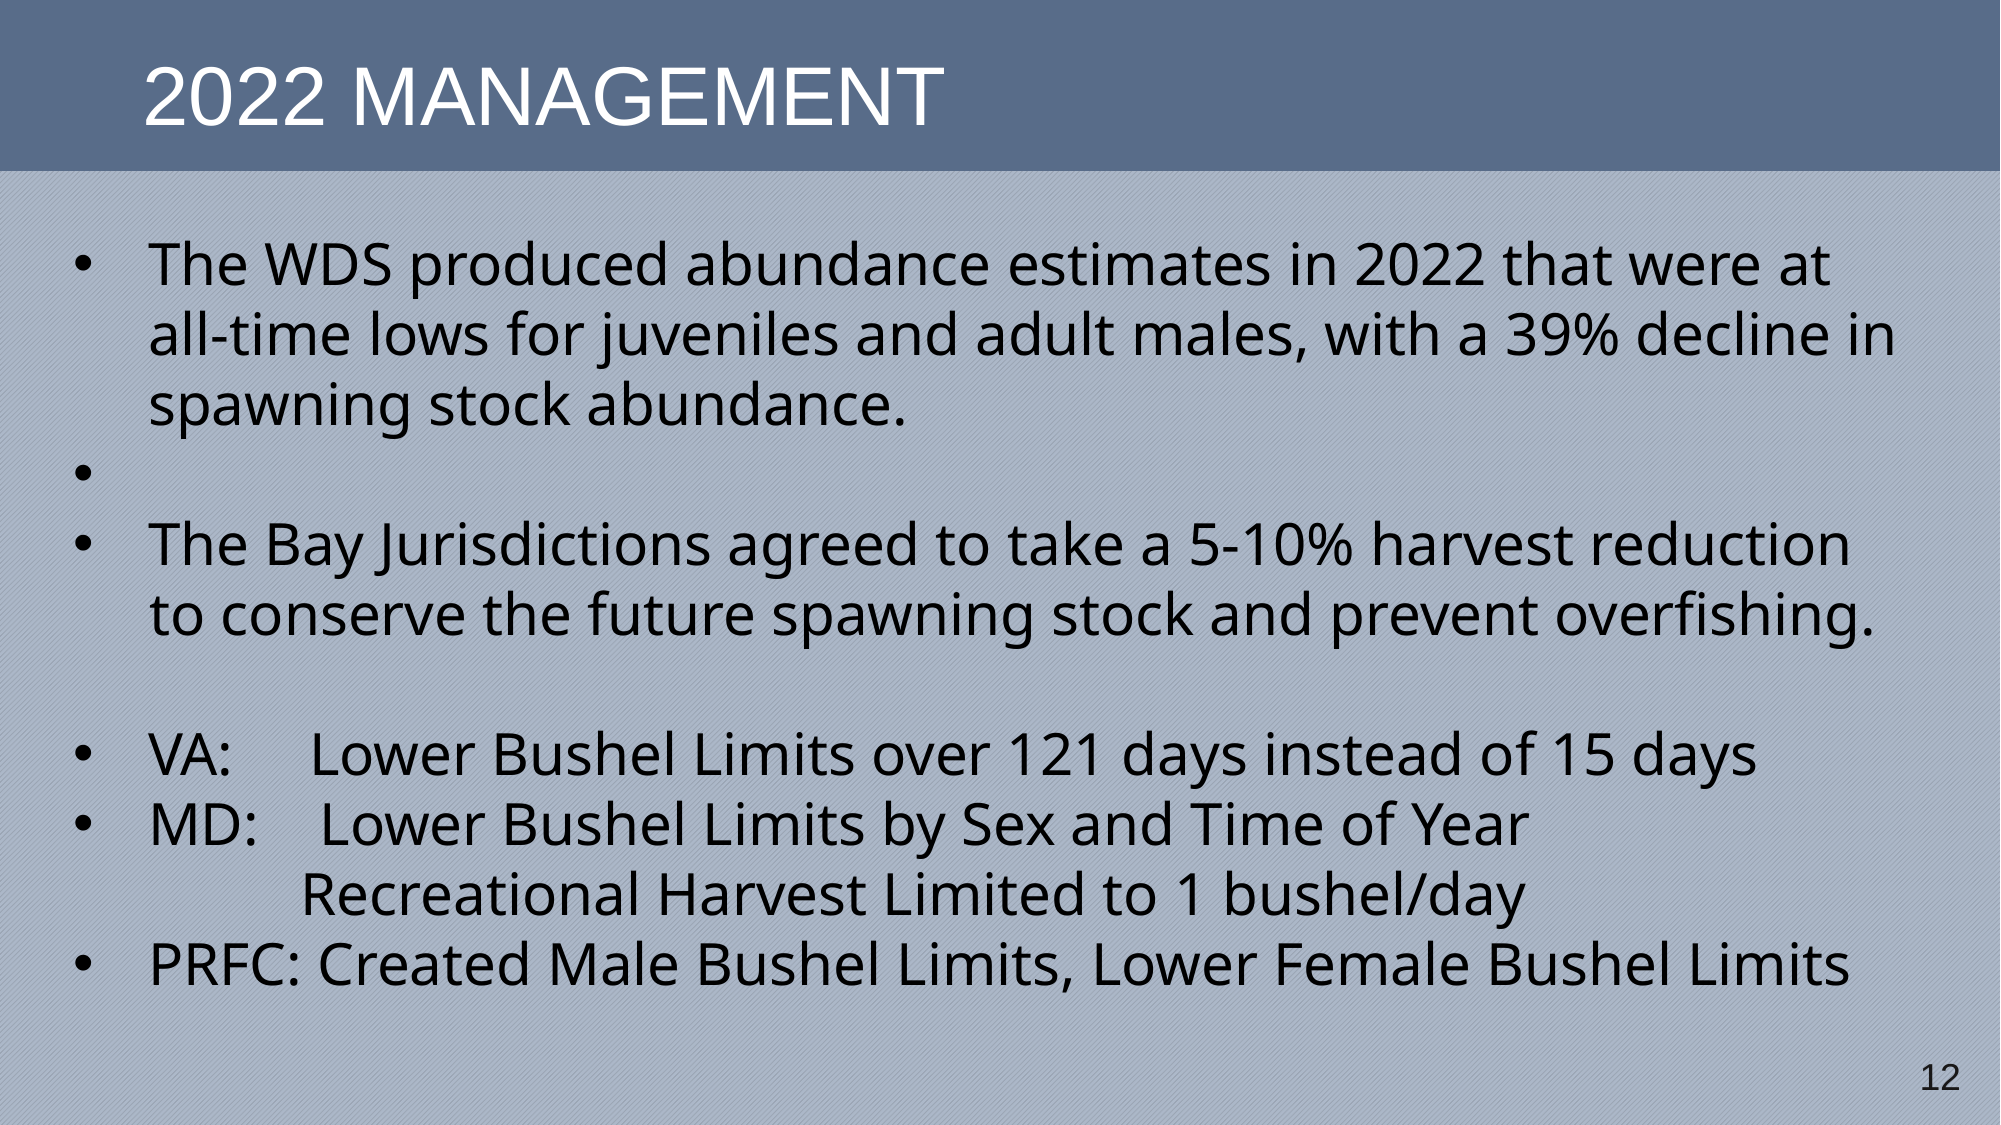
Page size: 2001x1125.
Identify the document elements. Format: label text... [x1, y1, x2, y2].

title 2022 Management [127, 9, 1705, 187]
text_box The WDS produced abundance estimates in 2022 that were at all-time lows for juveniles and adult males, with a 39% decline in spawning stock abundance. The Bay Jurisdictions agreed to take a 5-10% harvest reduction to conserve the future spawning stock and prevent overfishing. VA: Lower Bushel Limits over 121 days instead of 15 days MD: Lower Bushel Limits by Sex and Time of Year Recreational Harvest Limited to 1 bushel/day PRFC: Created Male Bushel Limits, Lower Female Bushel Limits [58, 220, 1942, 1005]
slide_number 12 [1526, 1045, 1977, 1106]
